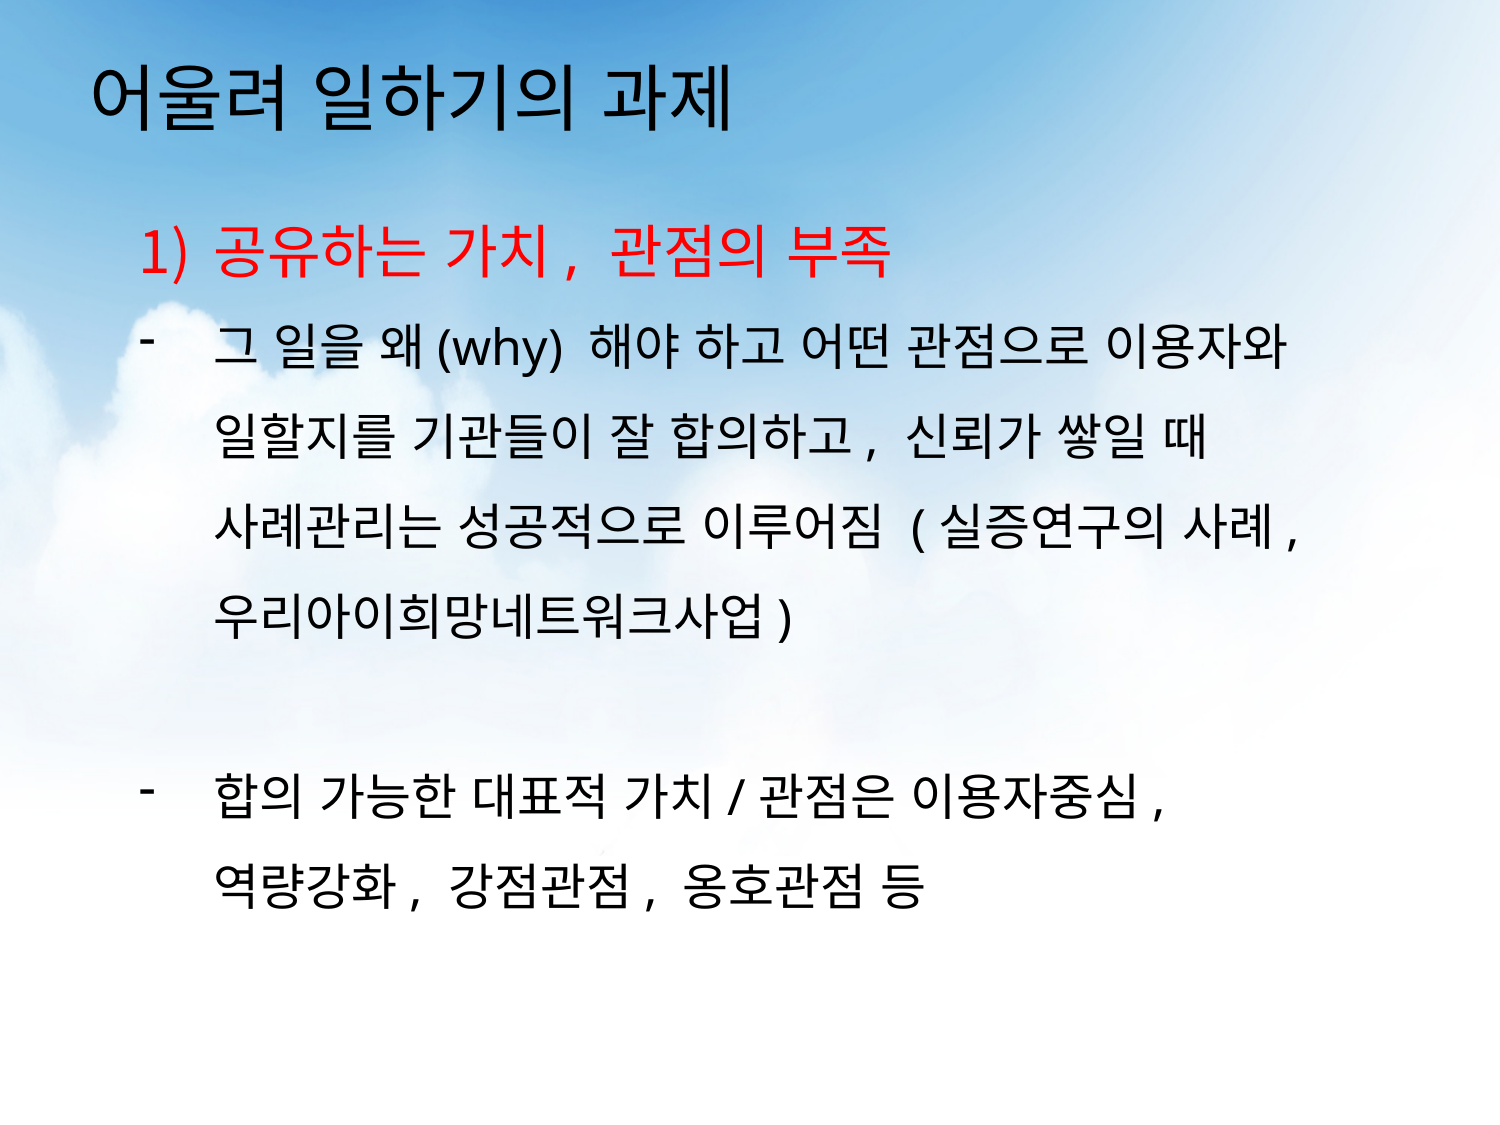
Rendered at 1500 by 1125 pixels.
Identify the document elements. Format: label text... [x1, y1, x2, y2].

text_box 공유하는 가치, 관점의 부족 그 일을 왜(why) 해야 하고 어떤 관점으로 이용자와 일할지를 기관들이 잘 합의하고, 신뢰가 쌓일 때 사례관리는 성공적으로 이루어짐 (실증연구의 사례, 우리아이희망네트워크사업) 합의 가능한 대표적 가치/관점은 이용자중심, 역량강화, 강점관점, 옹호관점 등 [123, 172, 1376, 923]
title 어울려 일하기의 과제 [75, 45, 1424, 161]
picture [0, 0, 1500, 856]
